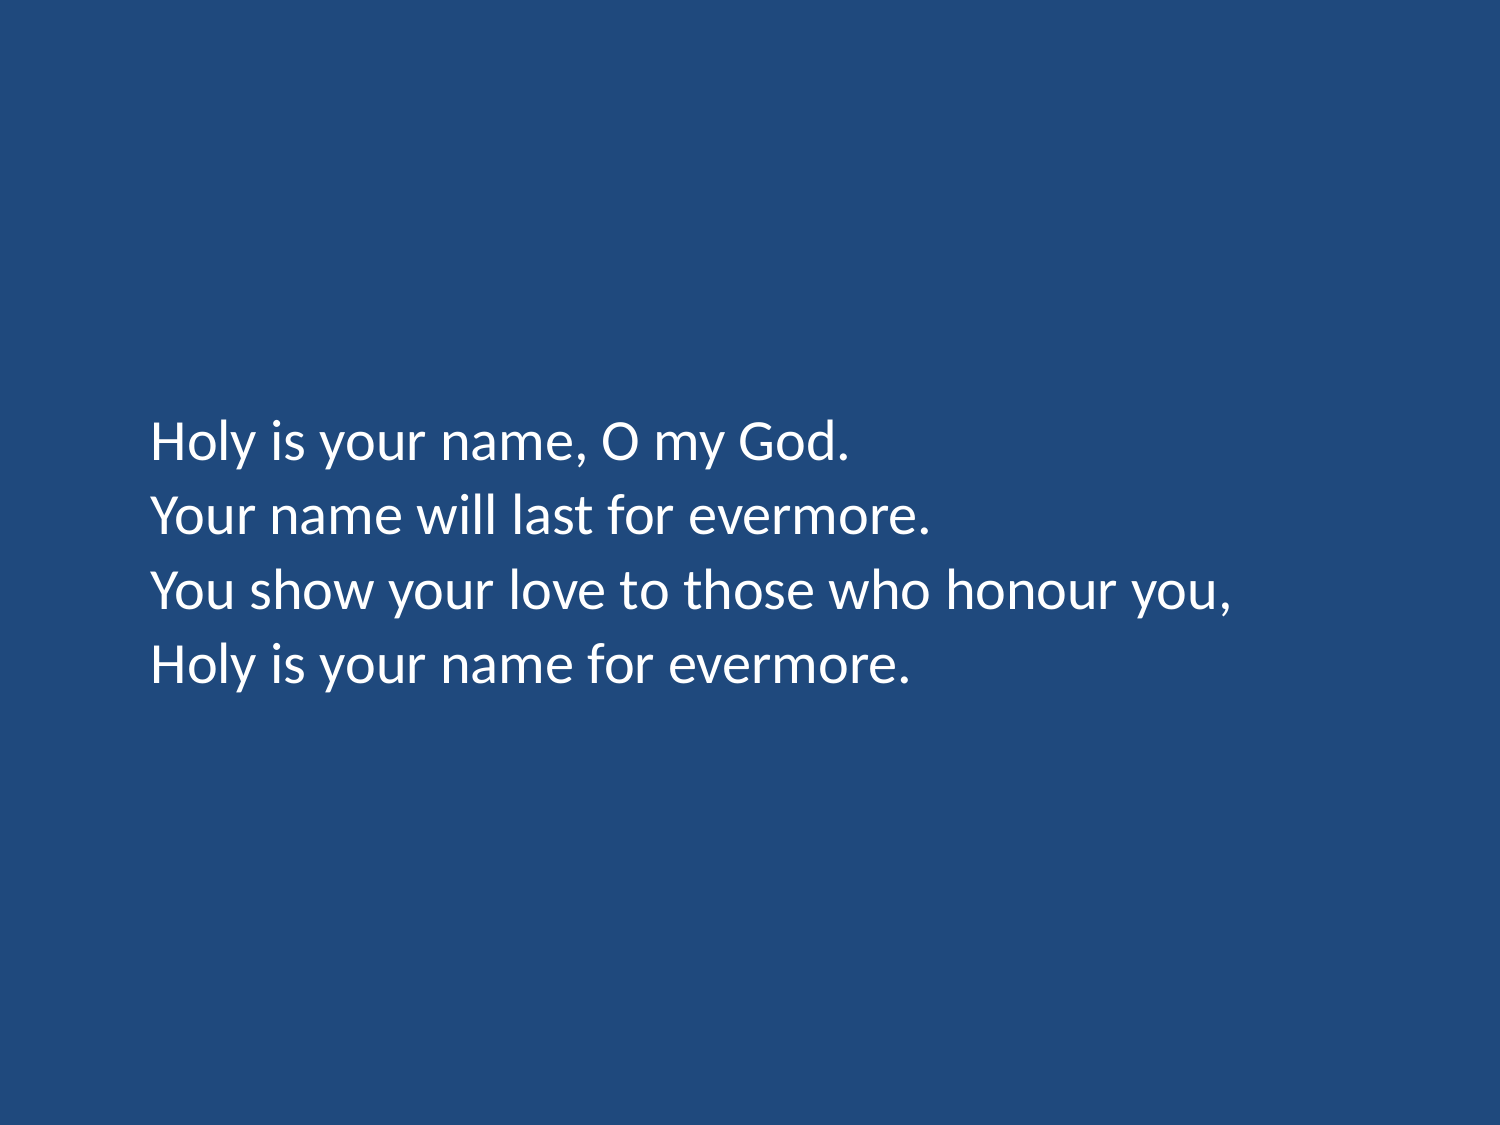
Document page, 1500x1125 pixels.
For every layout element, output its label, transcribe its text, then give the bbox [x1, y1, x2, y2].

list Holy is your name, O my God. Your name will last for evermore. You show your love to those who honour you, Holy is your name for evermore. [135, 402, 1450, 723]
